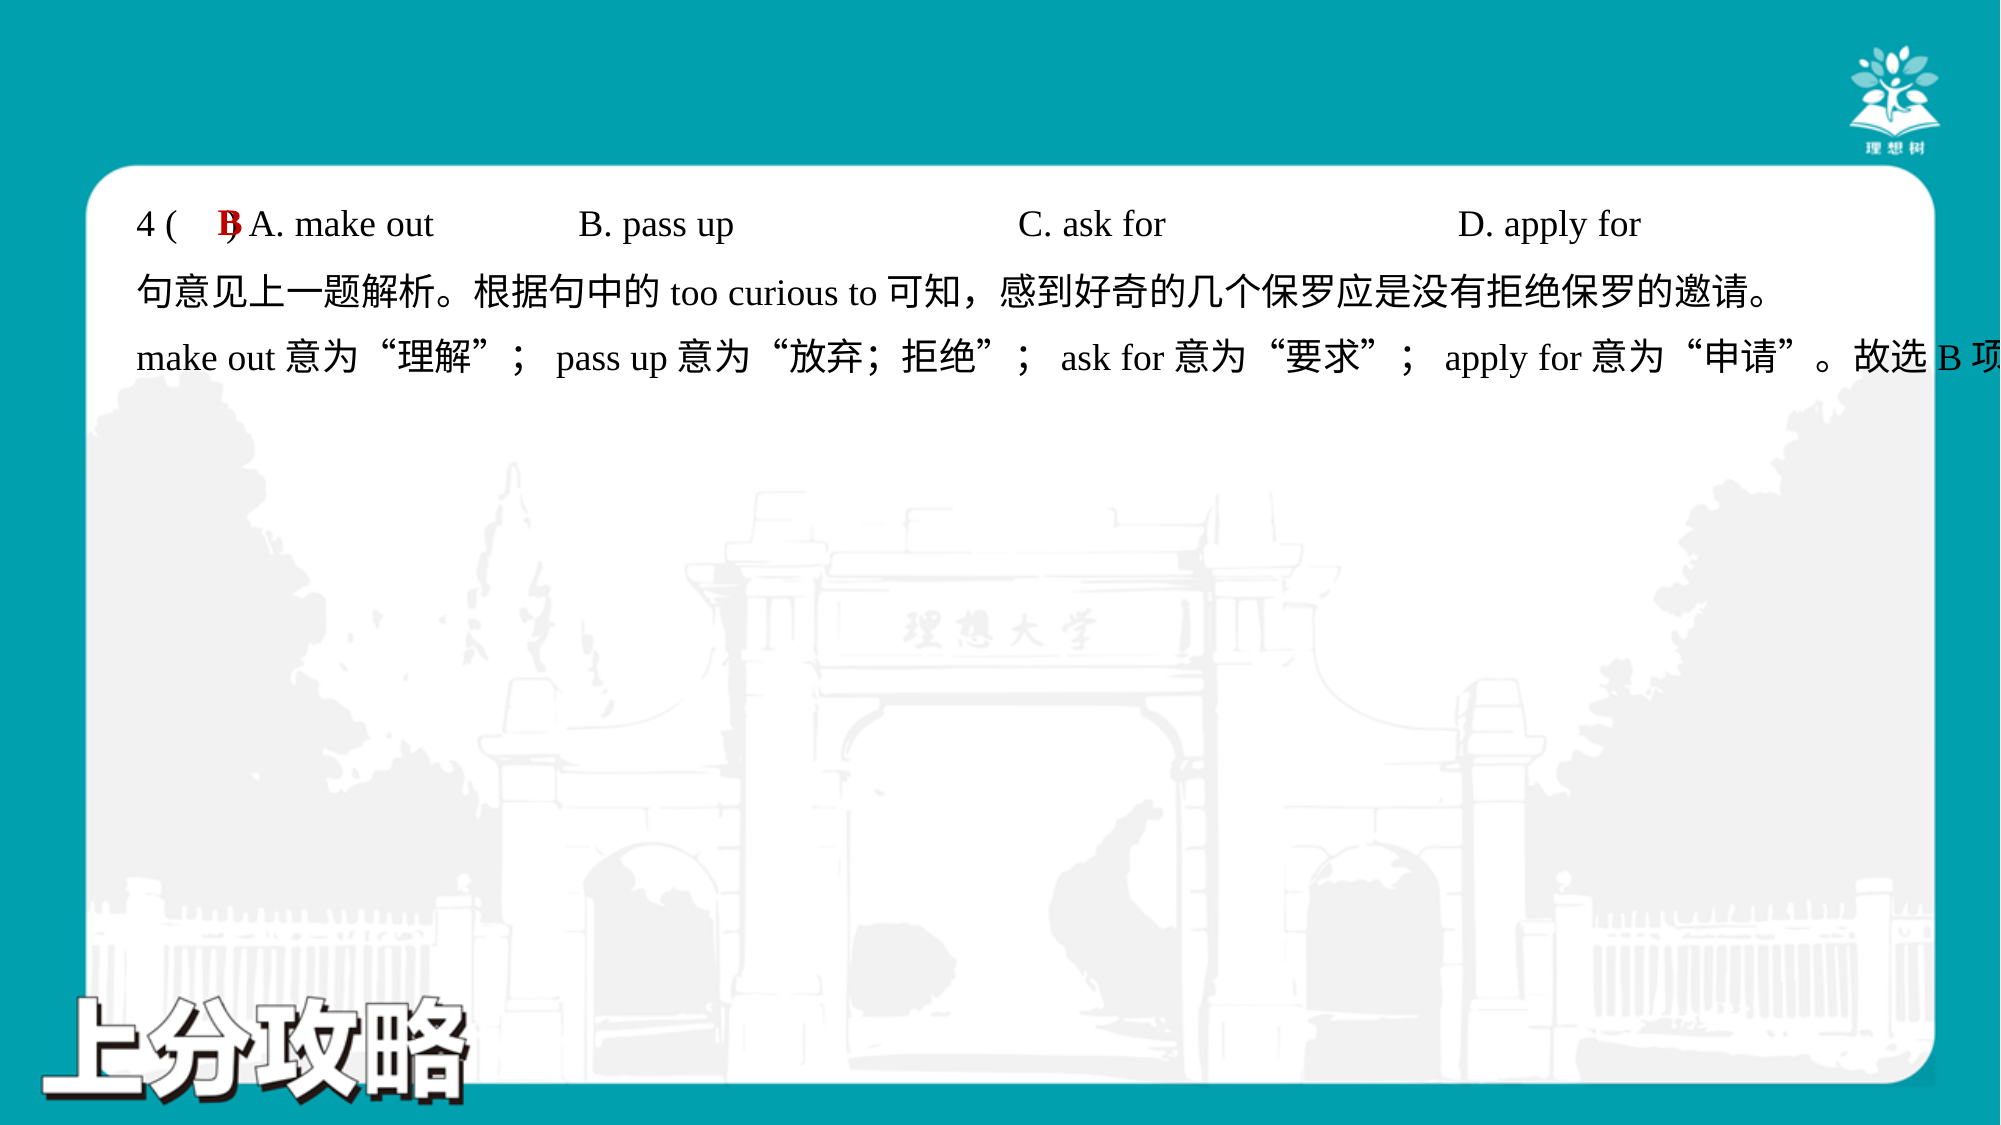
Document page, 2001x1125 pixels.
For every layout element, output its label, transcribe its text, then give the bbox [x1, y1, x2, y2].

text_box B [204, 176, 257, 236]
text_box 句意见上一题解析。根据句中的too curious to可知，感到好奇的几个保罗应是没有拒绝保罗的邀请。 make out意为“理解”；pass up意为“放弃；拒绝”；ask for意为“要求”；apply for意为“申请”。故选B项。 [136, 244, 1865, 371]
picture [0, 0, 2000, 1125]
text_box 4 ( ) A. make out B. pass up C. ask for D. apply for [136, 176, 1865, 237]
